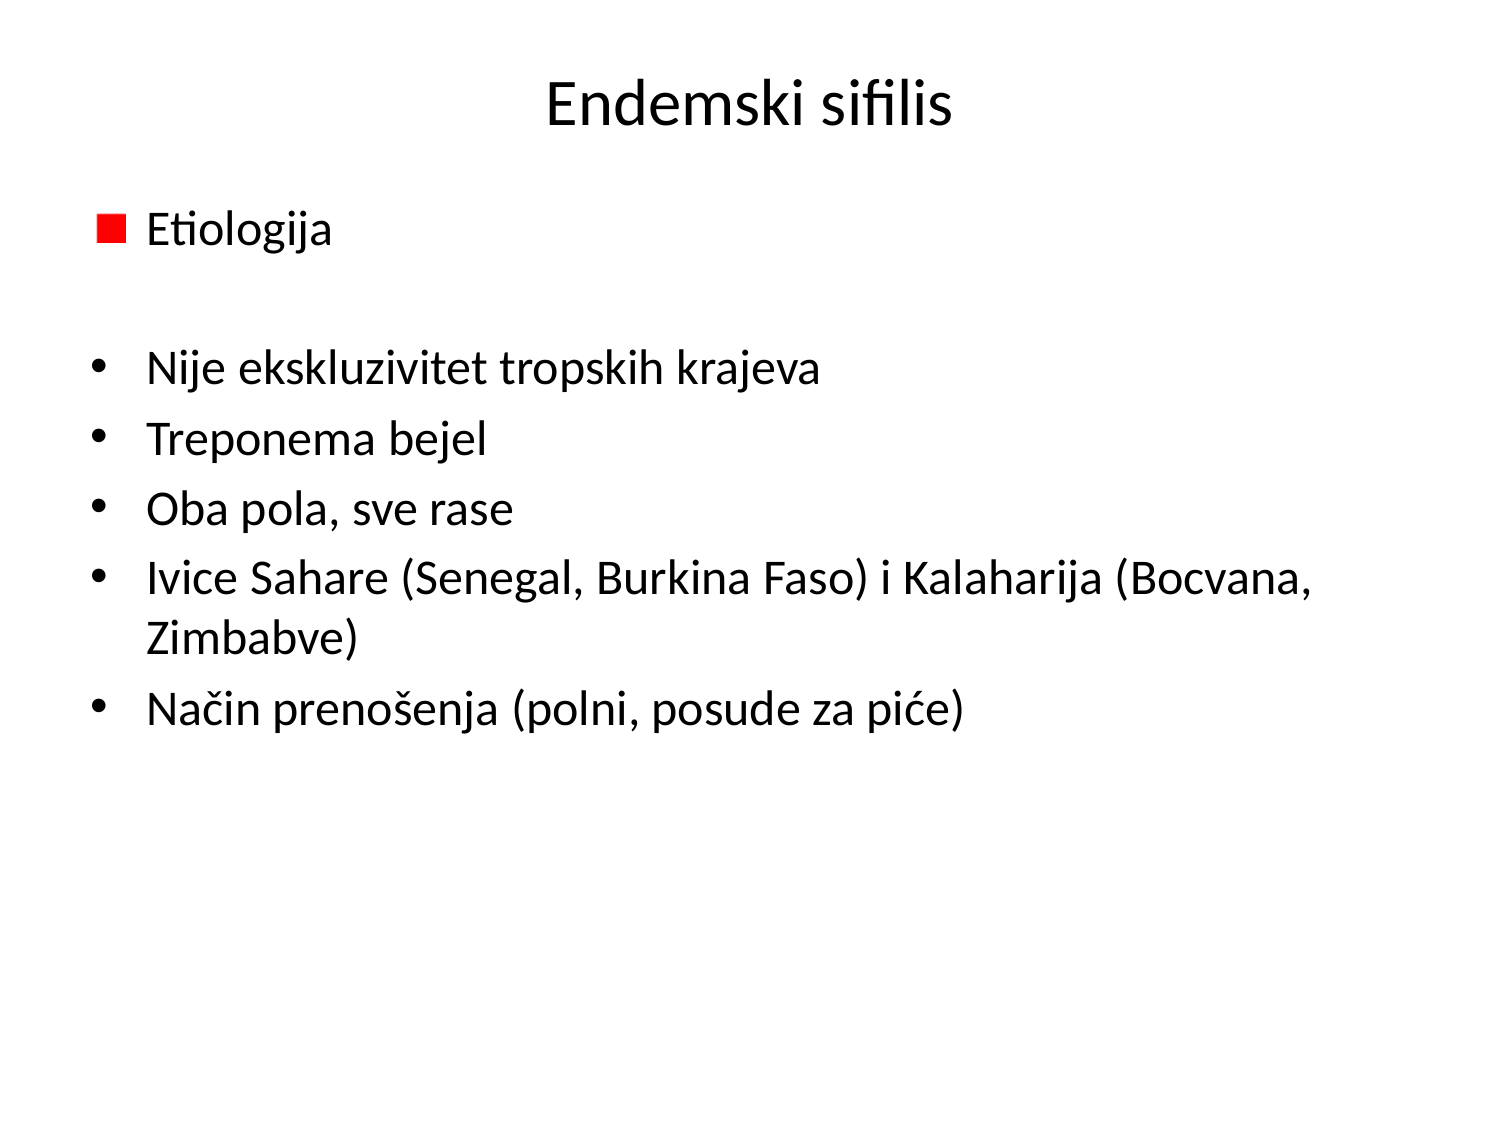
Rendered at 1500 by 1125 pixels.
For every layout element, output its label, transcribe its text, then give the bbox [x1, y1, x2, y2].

title Endemski sifilis [75, 45, 1425, 187]
picture [90, 207, 126, 243]
list Etiologija Nije ekskluzivitet tropskih krajeva Treponema bejel Oba pola, sve rase Ivice Sahare (Senegal, Burkina Faso) i Kalaharija (Bocvana, Zimbabve) Način prenošenja (polni, posude za piće) [75, 187, 1425, 1005]
